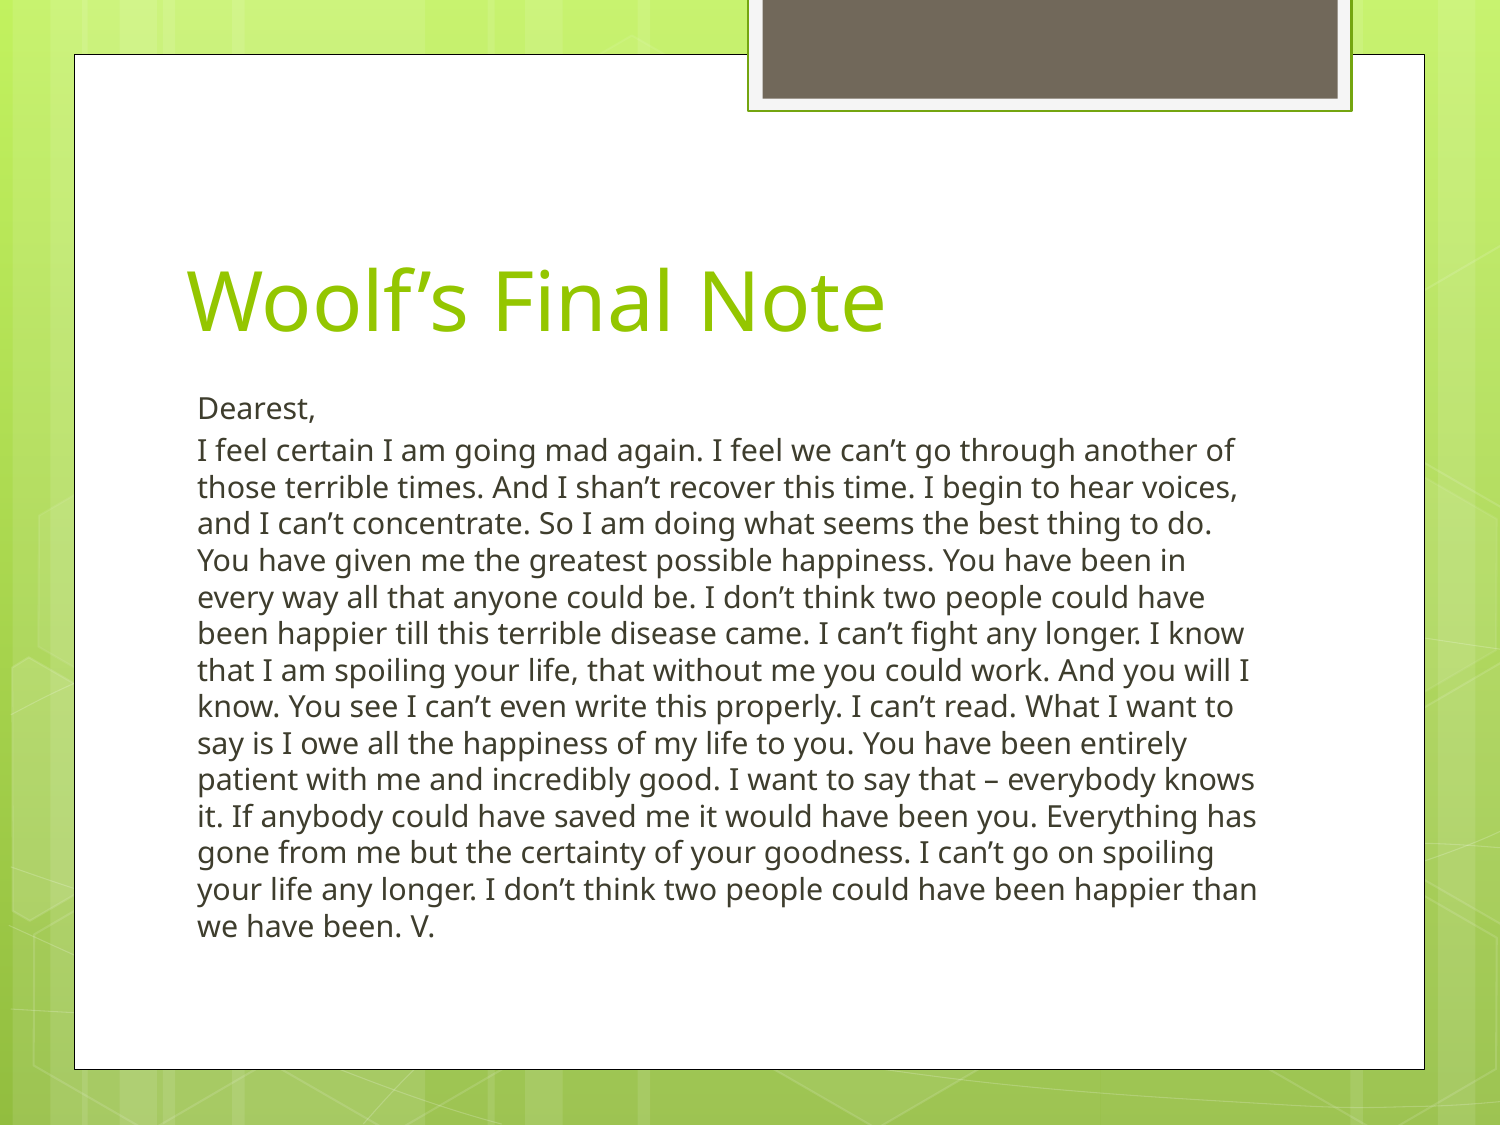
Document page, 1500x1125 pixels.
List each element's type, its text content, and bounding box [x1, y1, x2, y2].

list Dearest, I feel certain I am going mad again. I feel we can’t go through another of those terrible times. And I shan’t recover this time. I begin to hear voices, and I can’t concentrate. So I am doing what seems the best thing to do. You have given me the greatest possible happiness. You have been in every way all that anyone could be. I don’t think two people could have been happier till this terrible disease came. I can’t fight any longer. I know that I am spoiling your life, that without me you could work. And you will I know. You see I can’t even write this properly. I can’t read. What I want to say is I owe all the happiness of my life to you. You have been entirely patient with me and incredibly good. I want to say that – everybody knows it. If anybody could have saved me it would have been you. Everything has gone from me but the certainty of your goodness. I can’t go on spoiling your life any longer. I don’t think two people could have been happier than we have been. V. [171, 381, 1283, 957]
title Woolf’s Final Note [171, 168, 1324, 357]
